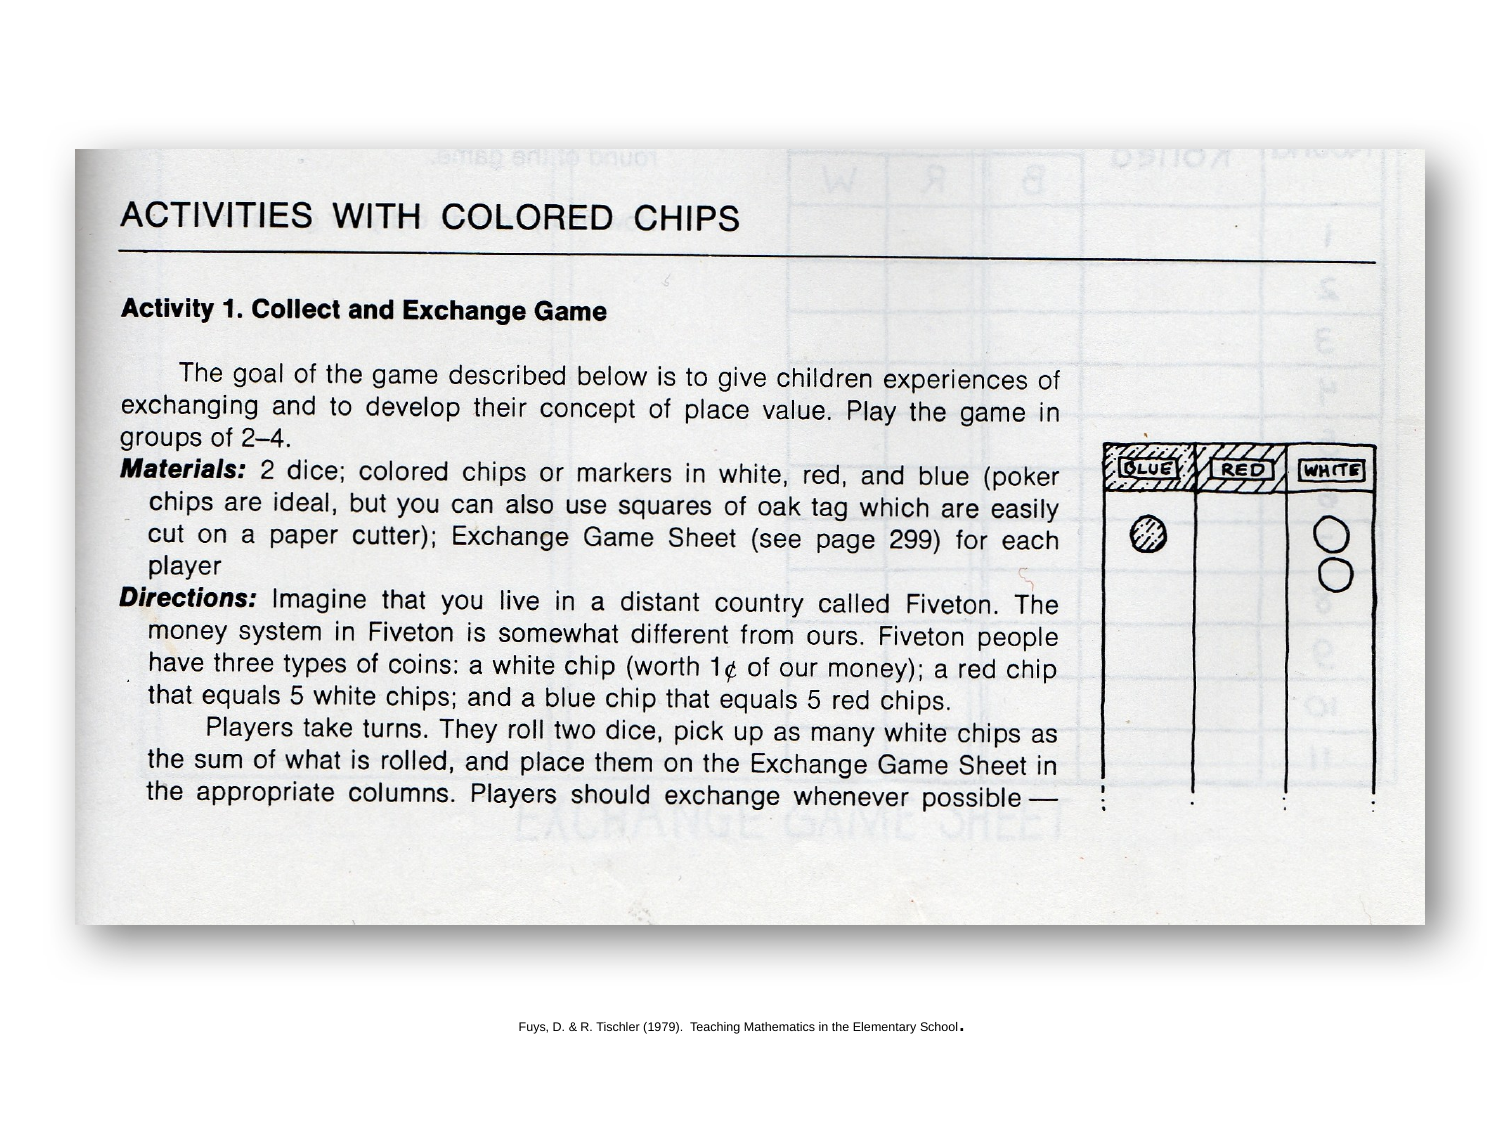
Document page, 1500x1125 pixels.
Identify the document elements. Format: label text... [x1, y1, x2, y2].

title Fuys, D. & R. Tischler (1979). Teaching Mathematics in the Elementary School. [37, 995, 1463, 1079]
picture [74, 149, 1426, 925]
